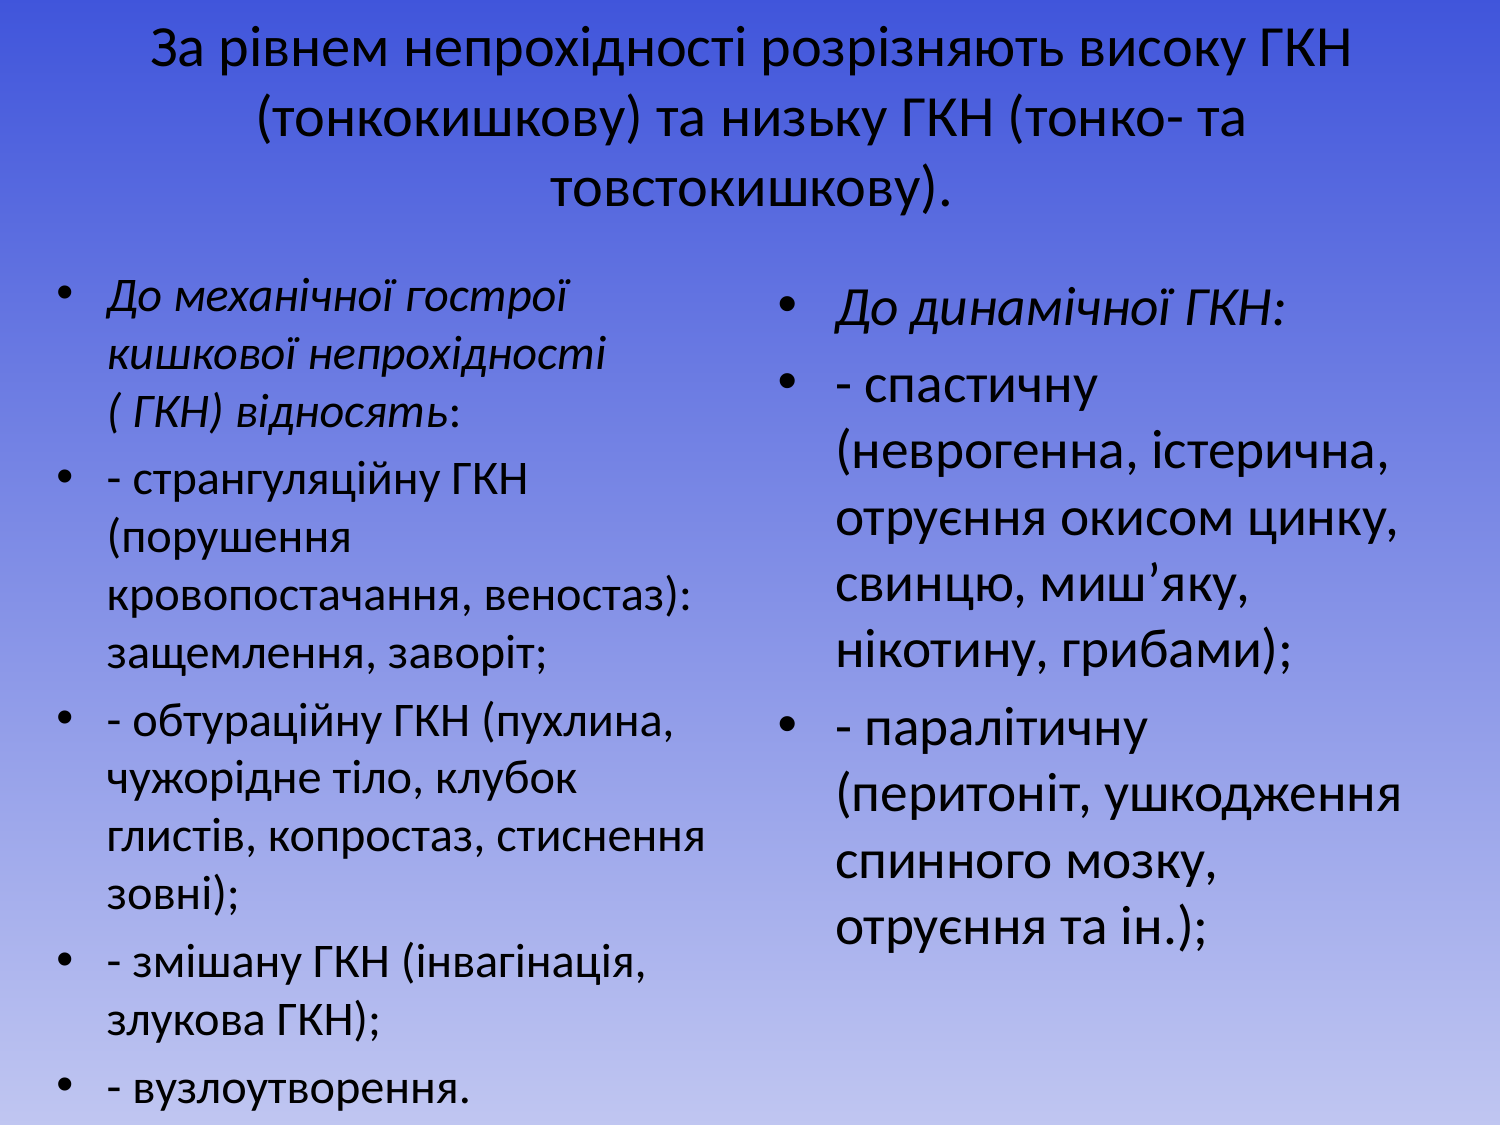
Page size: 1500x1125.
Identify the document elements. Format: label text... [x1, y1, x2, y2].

list До механічної гострої кишкової непрохідності ( ГКН) відносять: - странгуляційну ГКН (порушення кровопостачання, веностаз): защемлення, заворіт; - обтураційну ГКН (пухлина, чужорідне тіло, клубок глистів, копростаз, стиснення зовні); - змішану ГКН (інвагінація, злукова ГКН); - вузлоутворення. [41, 255, 739, 1125]
title За рівнем непрохідності розрізняють високу ГКН (тонкокишкову) та низьку ГКН (тонко- та товстокишкову). [76, 54, 1427, 243]
list До динамічної ГКН: - спастичну (неврогенна, істерична, отруєння окисом цинку, свинцю, миш’яку, нікотину, грибами); - паралітичну (перитоніт, ушкодження спинного мозку, отруєння та ін.); [762, 262, 1425, 1005]
